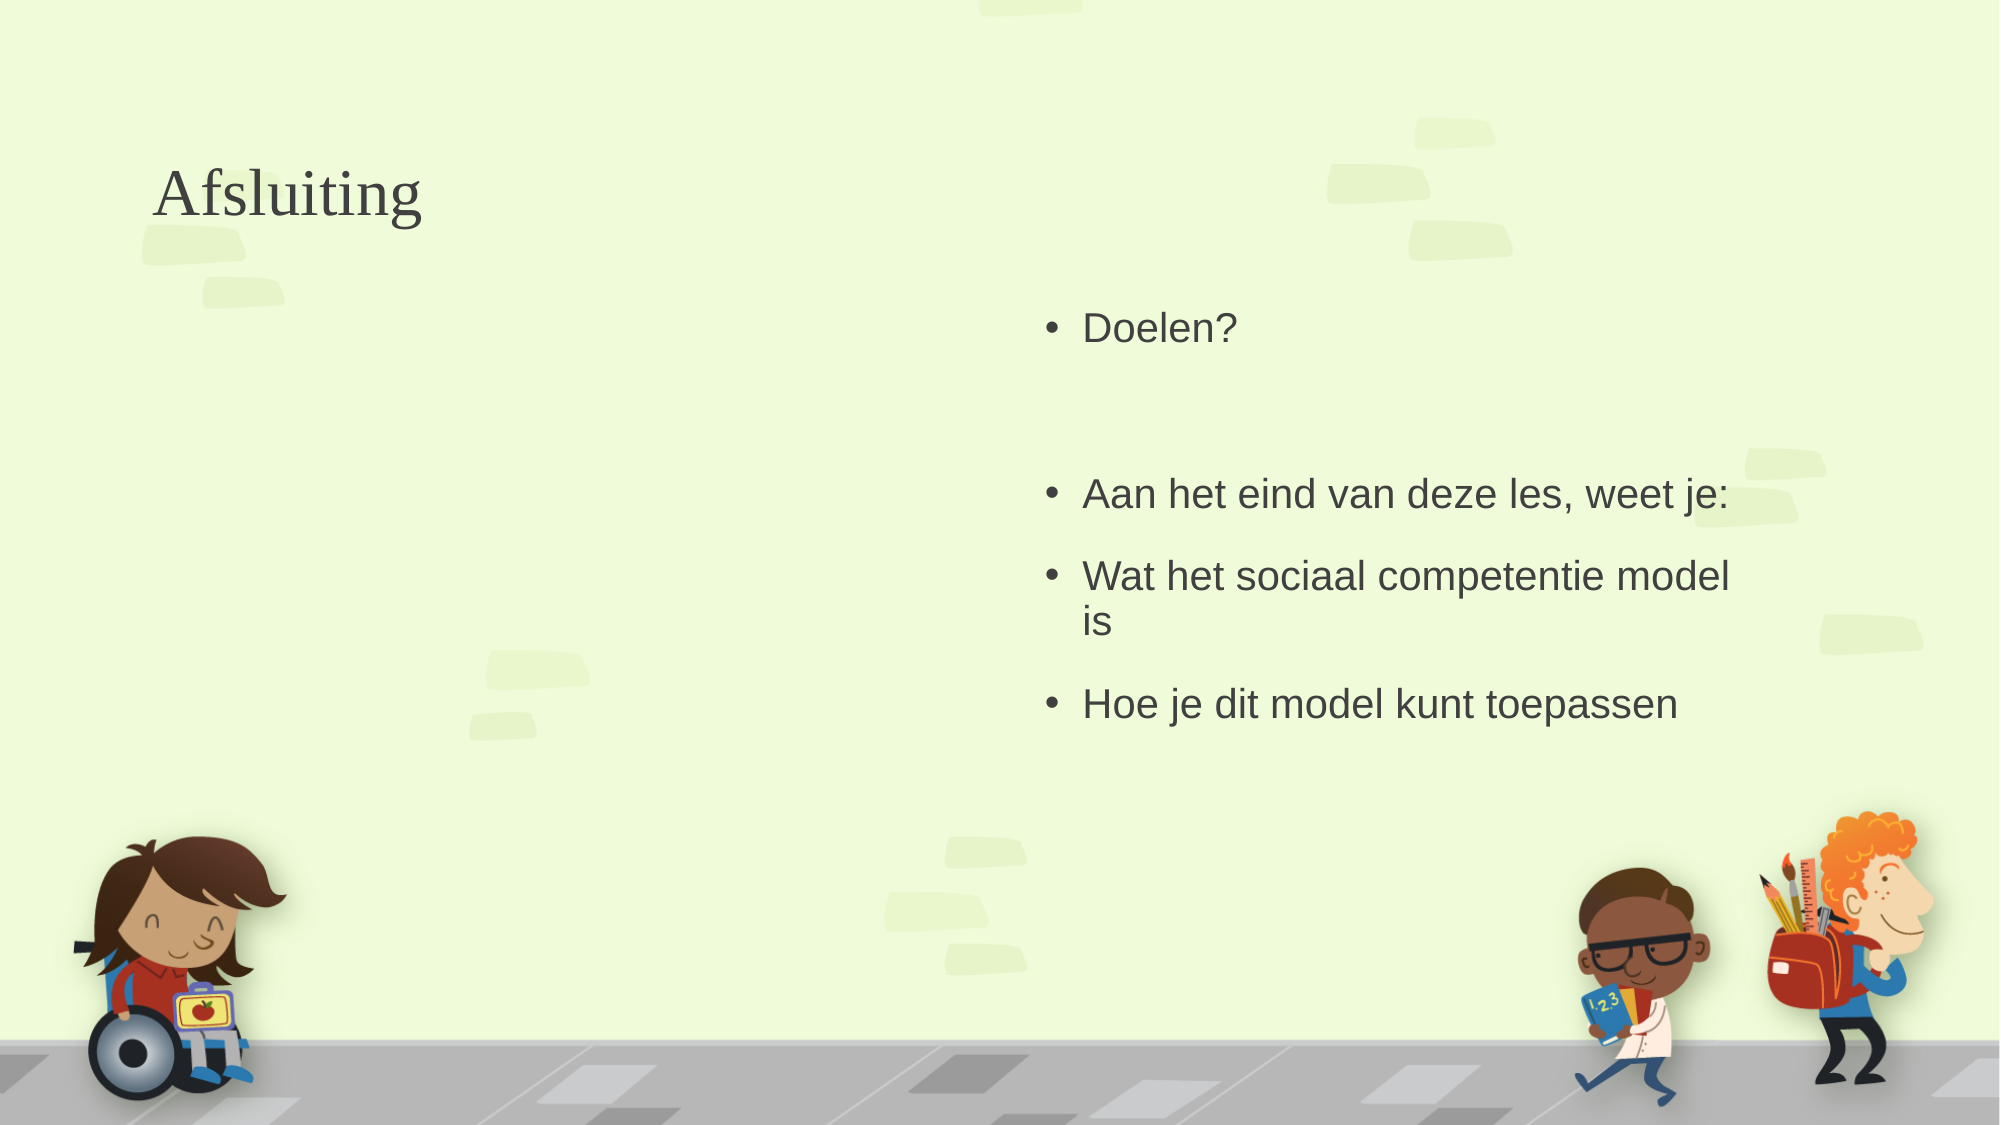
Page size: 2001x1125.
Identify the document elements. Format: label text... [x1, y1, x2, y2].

title Afsluiting [137, 59, 1750, 238]
picture [0, 0, 2000, 1125]
list Doelen? Aan het eind van deze les, weet je: Wat het sociaal competentie model is Hoe je dit model kunt toepassen [1029, 299, 1750, 870]
